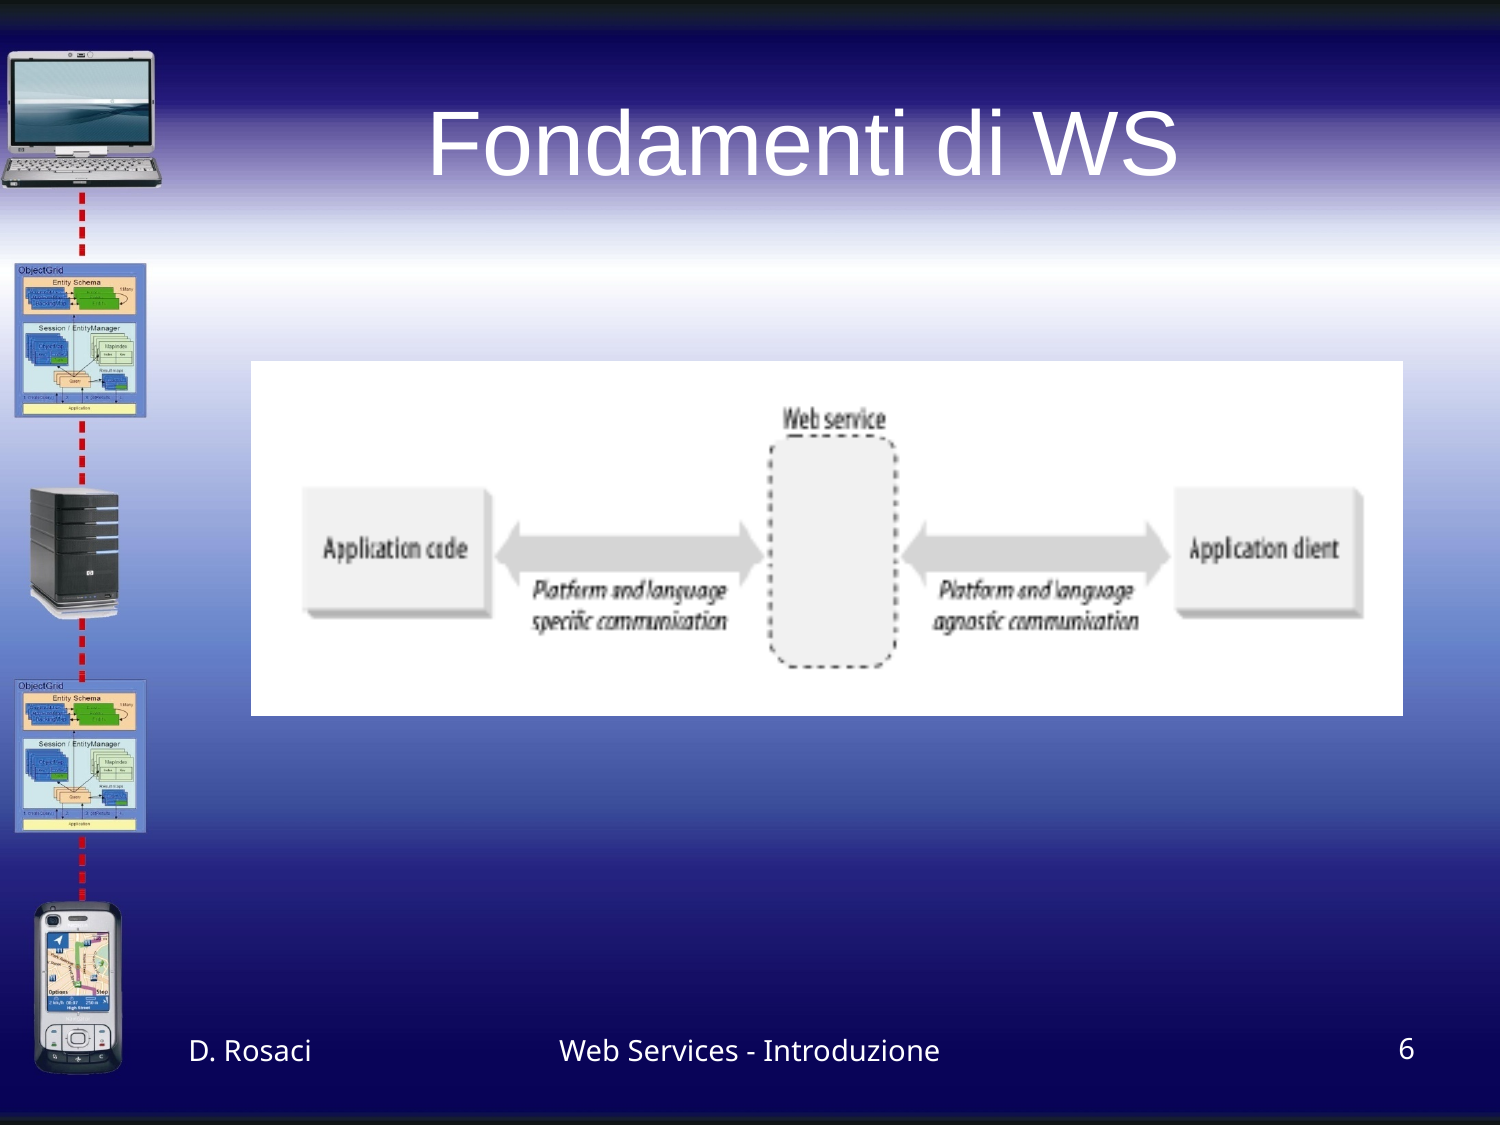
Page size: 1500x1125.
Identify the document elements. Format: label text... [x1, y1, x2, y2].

picture [0, 0, 1500, 1125]
title Fondamenti di WS [182, 44, 1426, 233]
slide_number D. Rosaci [74, 1024, 426, 1103]
footer Web Services - Introduzione [512, 1024, 988, 1103]
